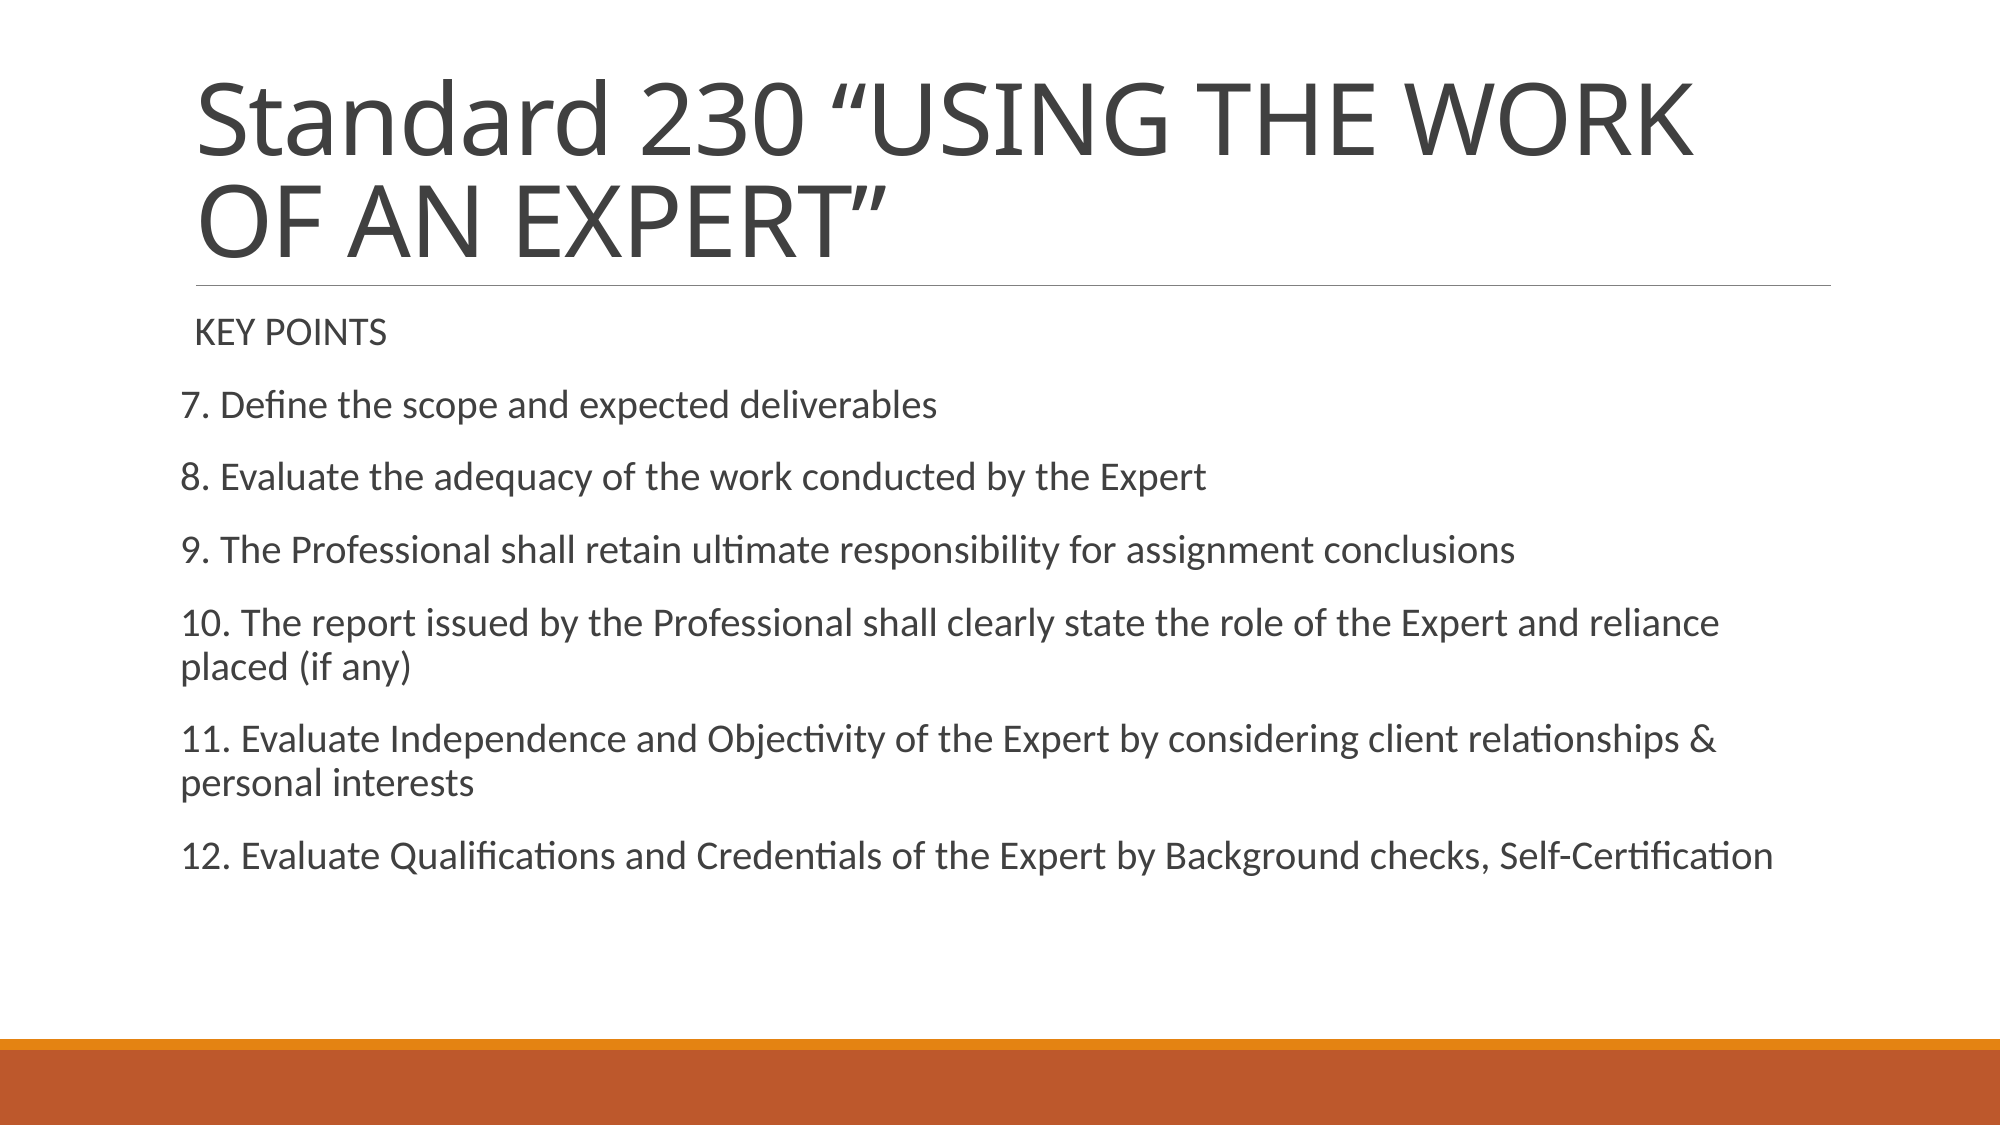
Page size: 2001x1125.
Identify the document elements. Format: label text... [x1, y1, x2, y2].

title Standard 230 “USING THE WORK OF AN EXPERT” [180, 47, 1830, 285]
list KEY POINTS 7. Define the scope and expected deliverables 8. Evaluate the adequacy of the work conducted by the Expert 9. The Professional shall retain ultimate responsibility for assignment conclusions 10. The report issued by the Professional shall clearly state the role of the Expert and reliance placed (if any) 11. Evaluate Independence and Objectivity of the Expert by considering client relationships & personal interests 12. Evaluate Qualifications and Credentials of the Expert by Background checks, Self-Certification [180, 302, 1830, 963]
